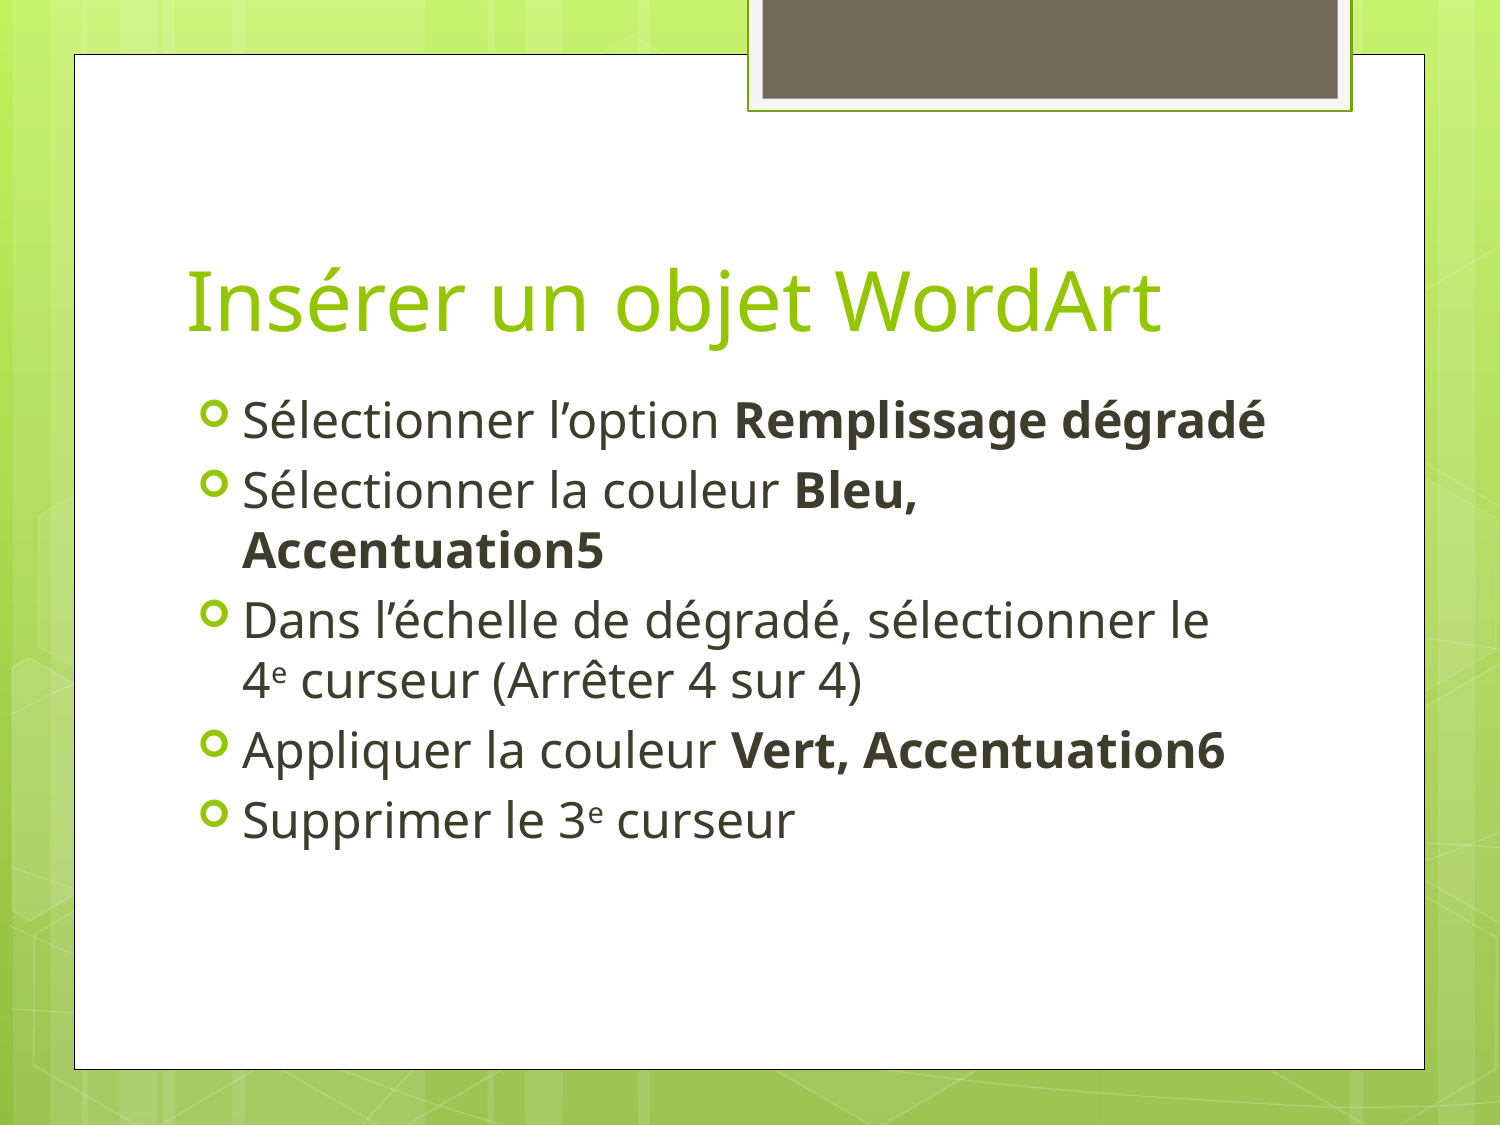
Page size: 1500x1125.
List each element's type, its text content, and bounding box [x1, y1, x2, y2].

list Sélectionner l’option Remplissage dégradé Sélectionner la couleur Bleu, Accentuation5 Dans l’échelle de dégradé, sélectionner le 4e curseur (Arrêter 4 sur 4) Appliquer la couleur Vert, Accentuation6 Supprimer le 3e curseur [171, 381, 1283, 957]
title Insérer un objet WordArt [171, 168, 1324, 357]
